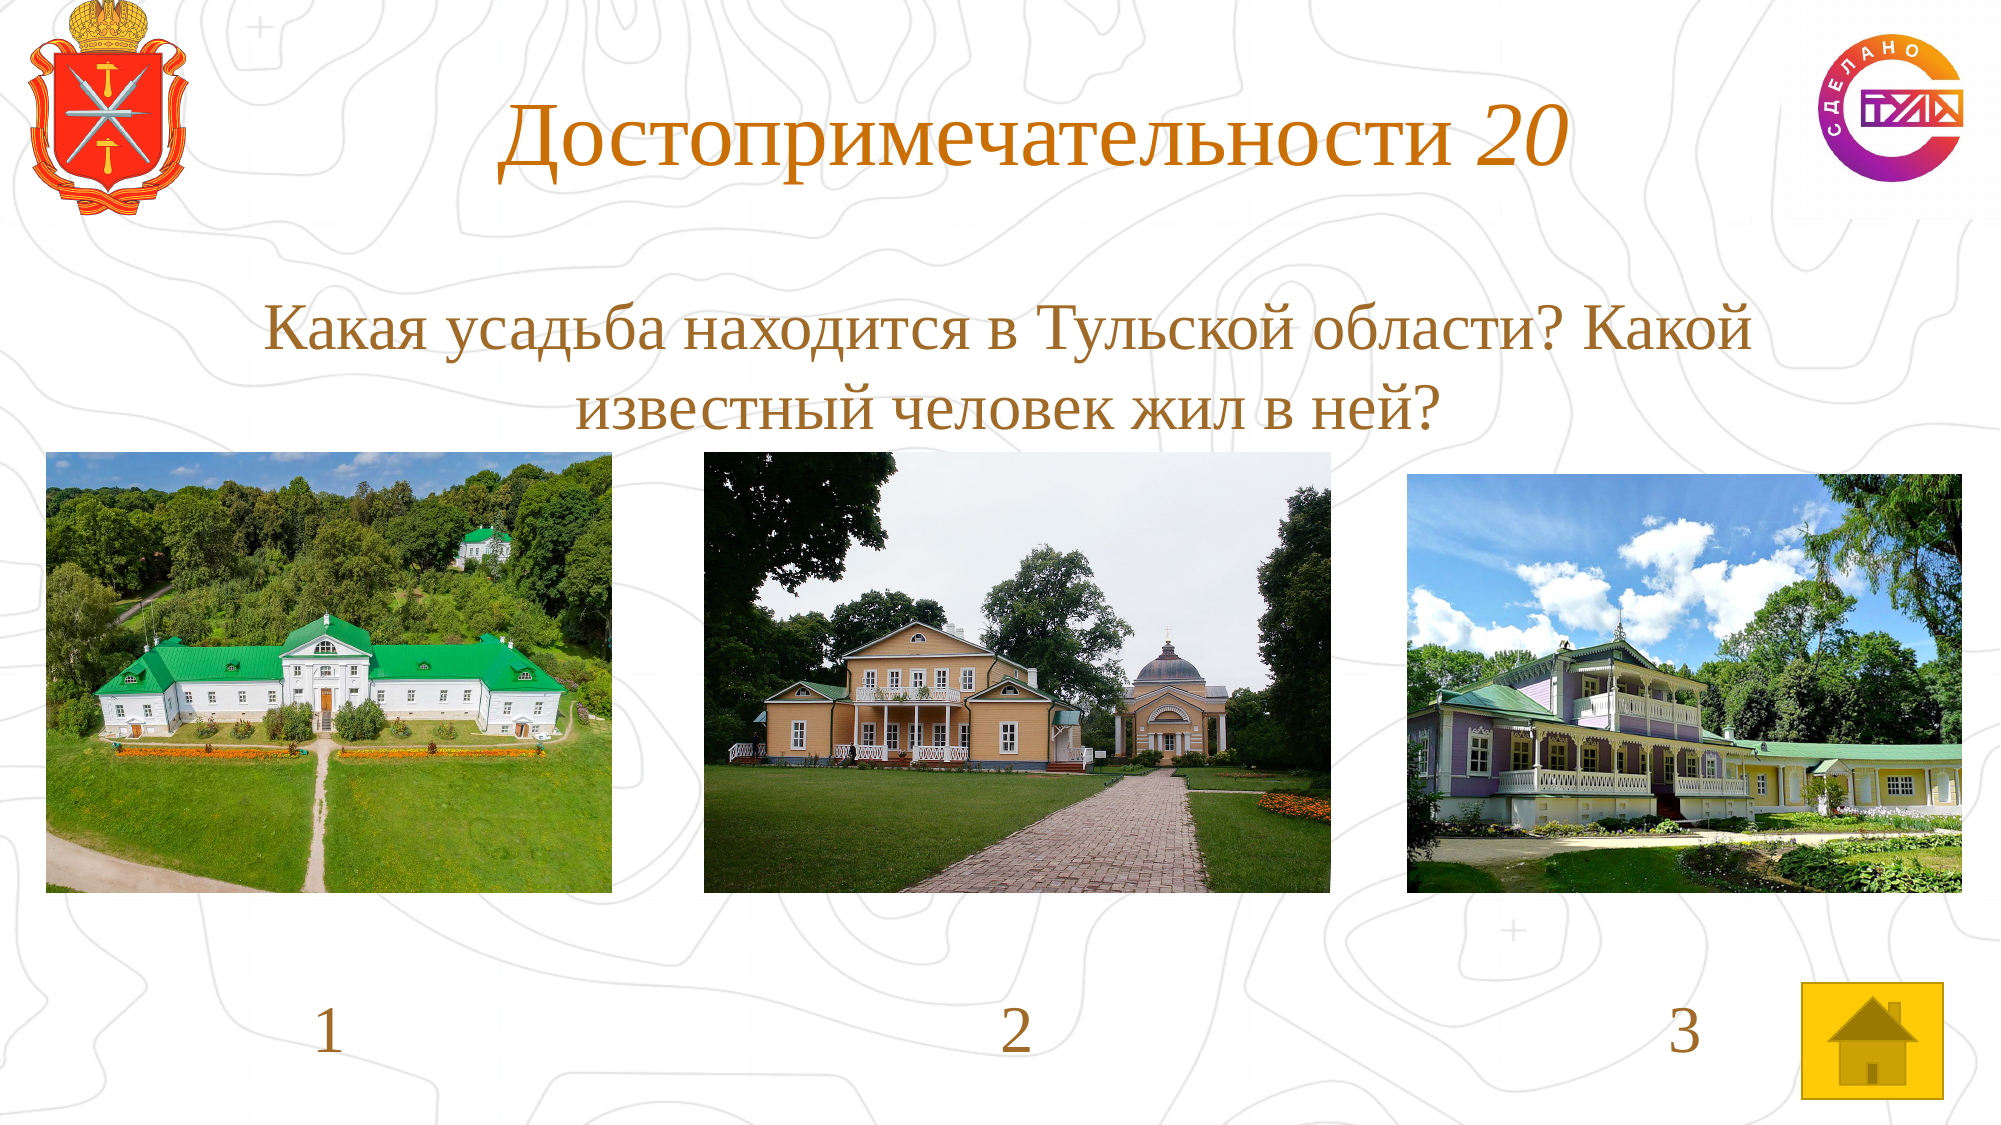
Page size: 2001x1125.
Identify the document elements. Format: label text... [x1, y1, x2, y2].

picture [704, 452, 1331, 893]
text_box 2 [804, 978, 1231, 1073]
text_box 3 [1472, 978, 1898, 1073]
text_box 1 [116, 978, 542, 1073]
text_box Какая усадьба находится в Тульской области? Какой известный человек жил в ней? [201, 275, 1818, 450]
text_box Достопримечательности 20 [396, 66, 1671, 237]
picture [46, 452, 612, 893]
picture [14, 0, 202, 220]
text_box [1801, 982, 1944, 1100]
picture [1407, 474, 1962, 893]
picture [1781, 0, 2000, 219]
